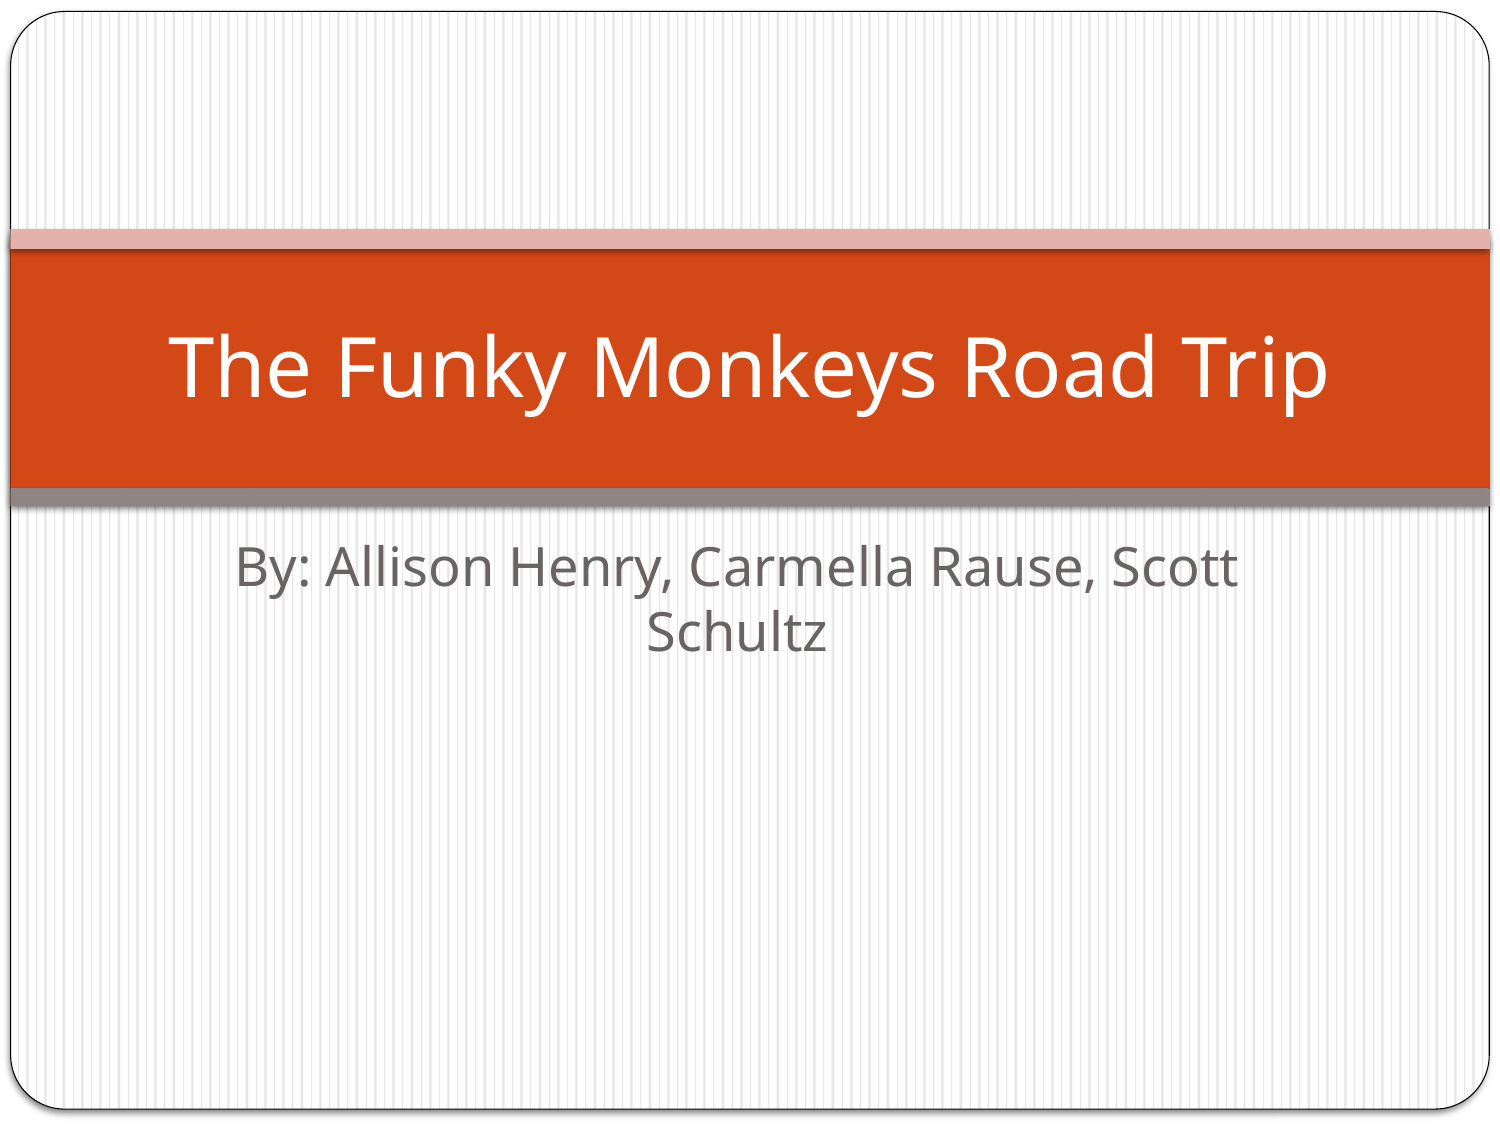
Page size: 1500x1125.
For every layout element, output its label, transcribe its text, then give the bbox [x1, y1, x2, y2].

title The Funky Monkeys Road Trip [74, 246, 1426, 489]
subtitle By: Allison Henry, Carmella Rause, Scott Schultz [212, 524, 1263, 788]
